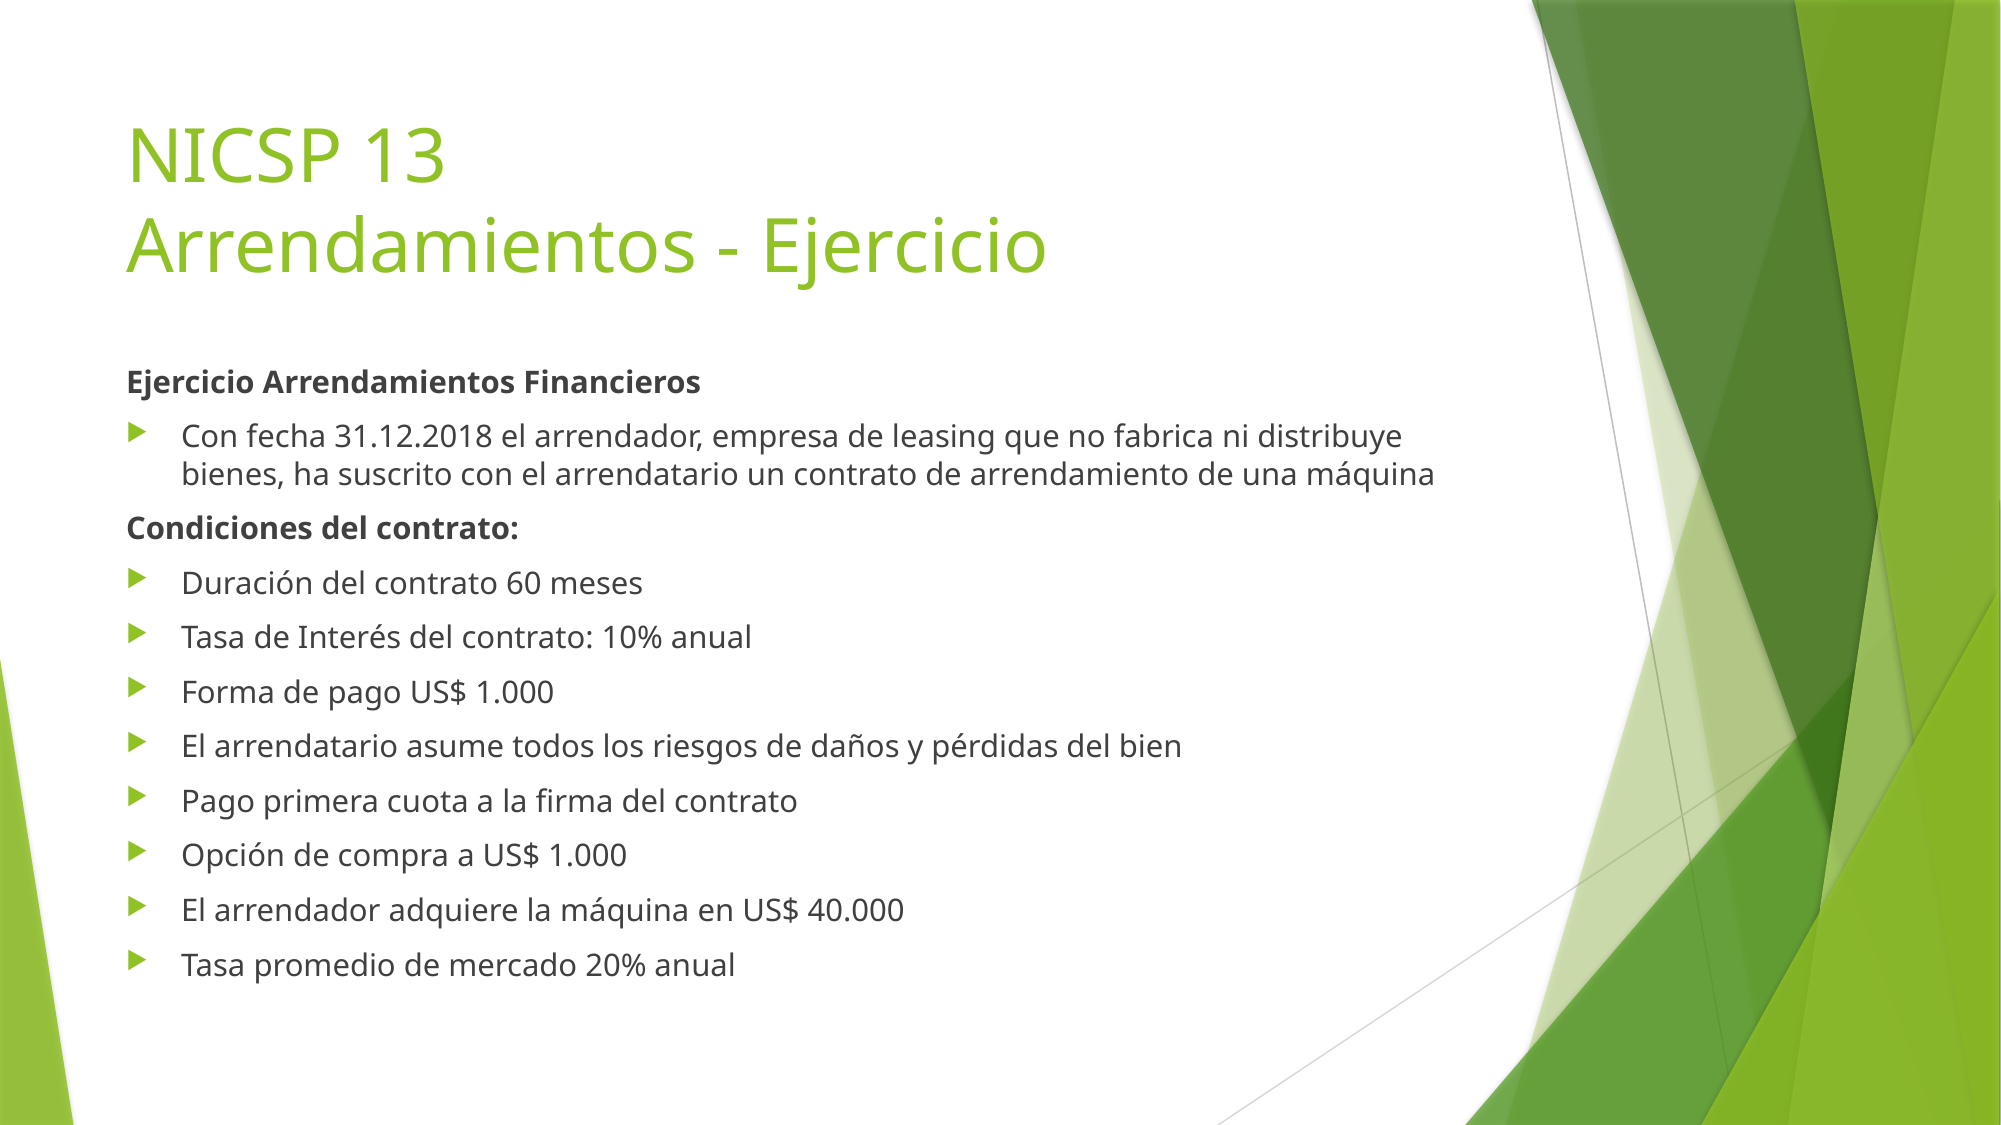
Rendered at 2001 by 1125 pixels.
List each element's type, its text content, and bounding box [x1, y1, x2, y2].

title NICSP 13 Arrendamientos - Ejercicio [111, 99, 1522, 317]
list Ejercicio Arrendamientos Financieros Con fecha 31.12.2018 el arrendador, empresa de leasing que no fabrica ni distribuye bienes, ha suscrito con el arrendatario un contrato de arrendamiento de una máquina Condiciones del contrato: Duración del contrato 60 meses Tasa de Interés del contrato: 10% anual Forma de pago US$ 1.000 El arrendatario asume todos los riesgos de daños y pérdidas del bien Pago primera cuota a la firma del contrato Opción de compra a US$ 1.000 El arrendador adquiere la máquina en US$ 40.000 Tasa promedio de mercado 20% anual [111, 354, 1522, 992]
